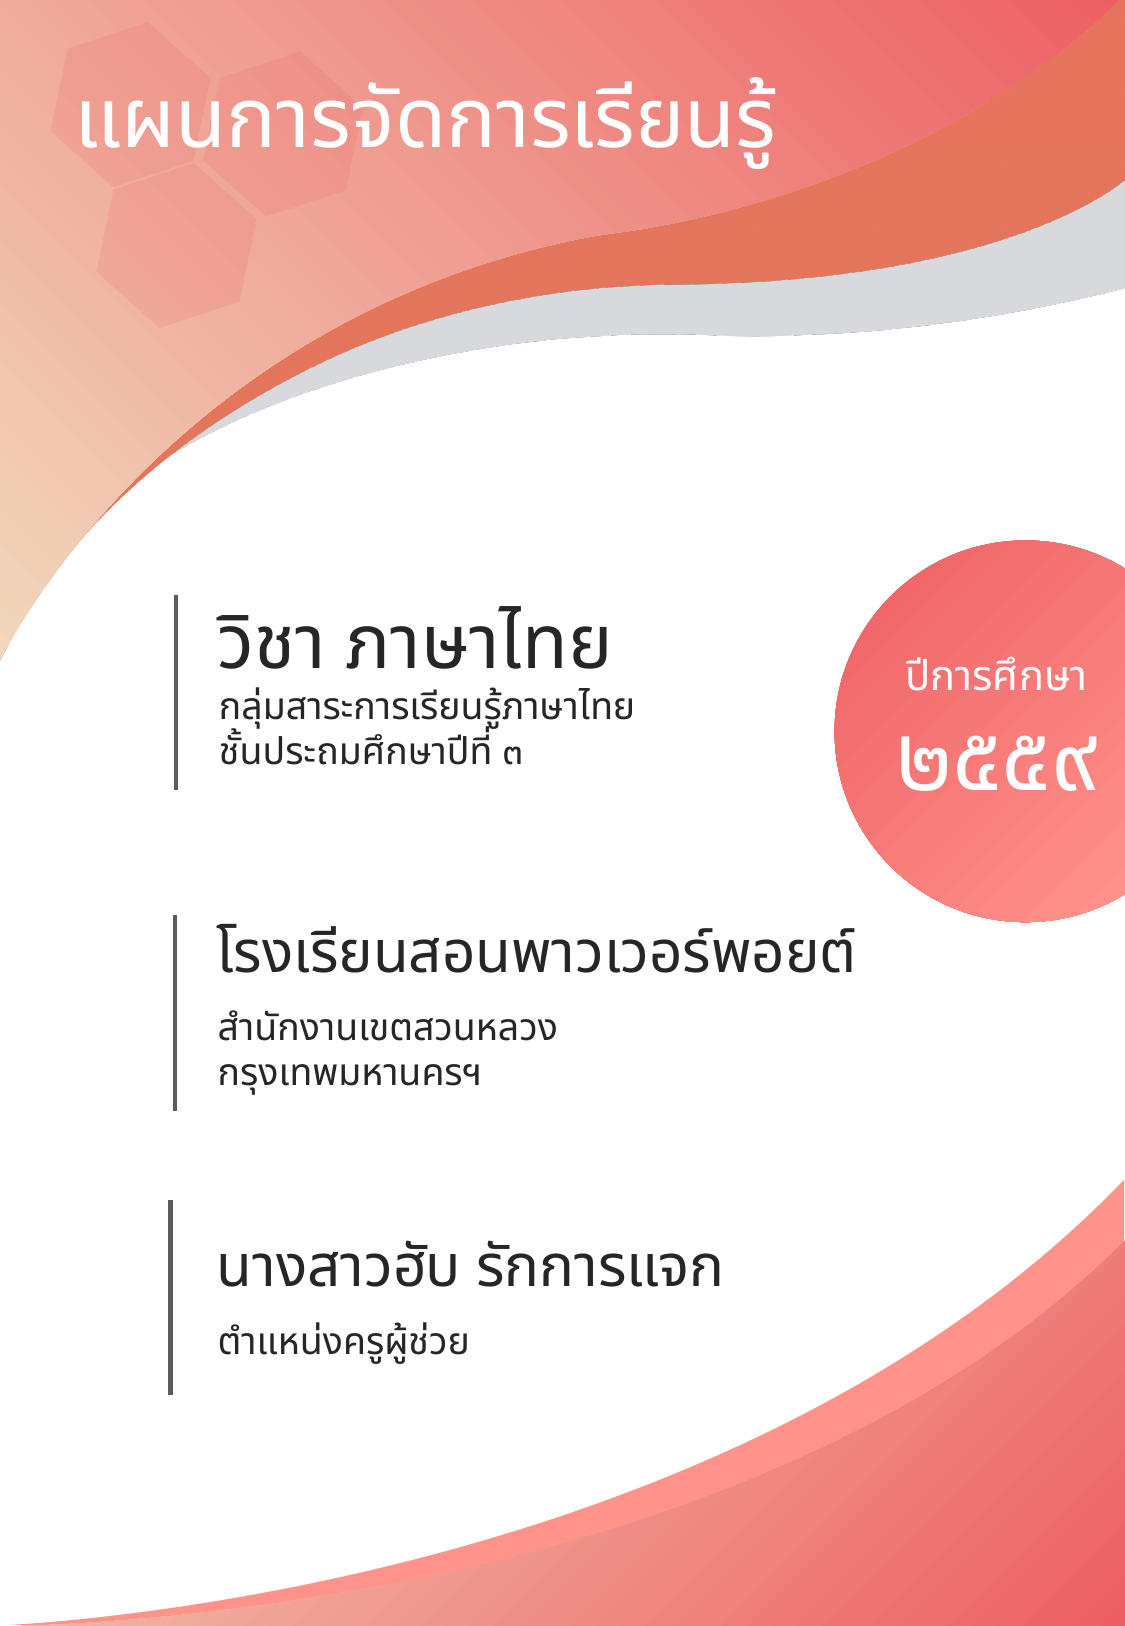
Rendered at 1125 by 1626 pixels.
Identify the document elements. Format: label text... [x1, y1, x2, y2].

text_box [50, 22, 363, 328]
text_box [49, 1240, 1125, 1625]
text_box ตำแหน่งครูผู้ช่วย [203, 1309, 787, 1369]
text_box ปีการศึกษา ๒๕๕๙ [813, 661, 1125, 817]
picture [0, 0, 1125, 661]
text_box [8, 1179, 1125, 1625]
text_box นางสาวฮับ รักการแจก [201, 1221, 817, 1306]
text_box โรงเรียนสอนพาวเวอร์พอยต์ [201, 906, 1125, 992]
text_box กลุ่มสาระการเรียนรู้ภาษาไทย ชั้นประถมศึกษาปีที่ ๓ [204, 674, 788, 780]
text_box [854, 817, 1125, 906]
text_box วิชา ภาษาไทย [203, 661, 787, 692]
text_box สำนักงานเขตสวนหลวง กรุงเทพมหานครฯ [203, 995, 787, 1100]
